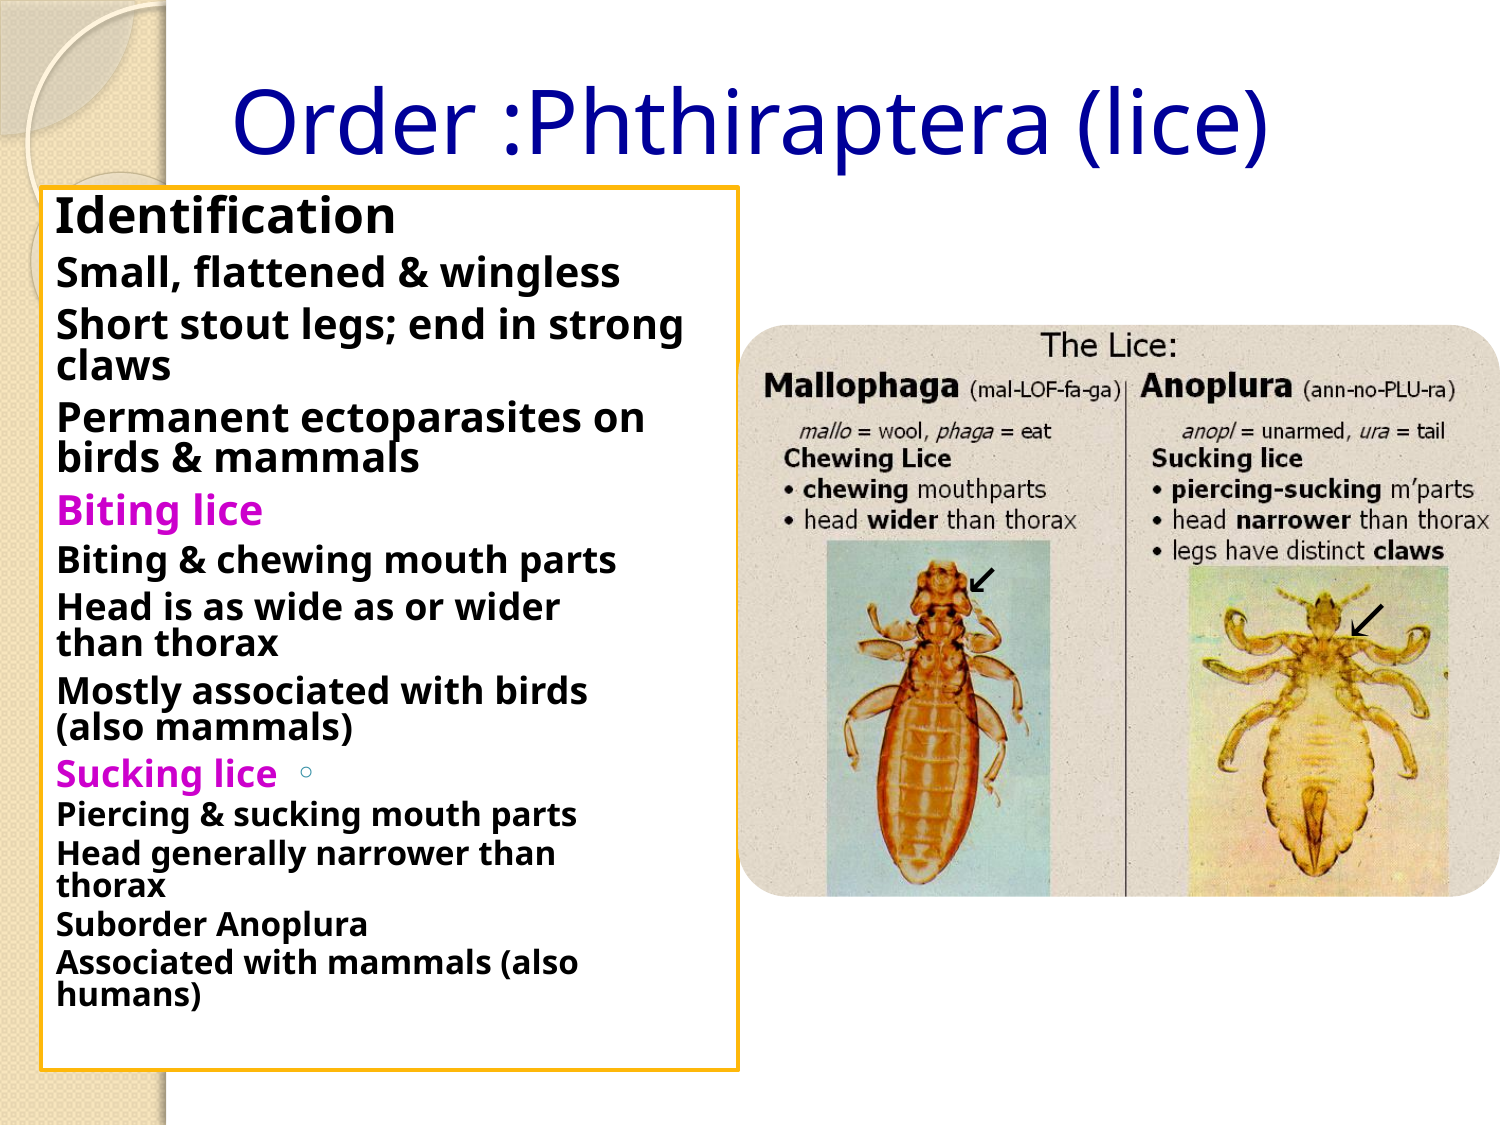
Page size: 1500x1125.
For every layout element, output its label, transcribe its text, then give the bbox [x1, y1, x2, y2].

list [737, 324, 1500, 897]
title Order :Phthiraptera (lice) [75, 24, 1425, 213]
list Identification Small, flattened & wingless Short stout legs; end in strong claws Permanent ectoparasites on birds & mammals Biting lice Biting & chewing mouth parts Head is as wide as or wider than thorax Mostly associated with birds (also mammals) Sucking lice Piercing & sucking mouth parts Head generally narrower than thorax Suborder Anoplura Associated with mammals (also humans) [39, 185, 740, 1072]
